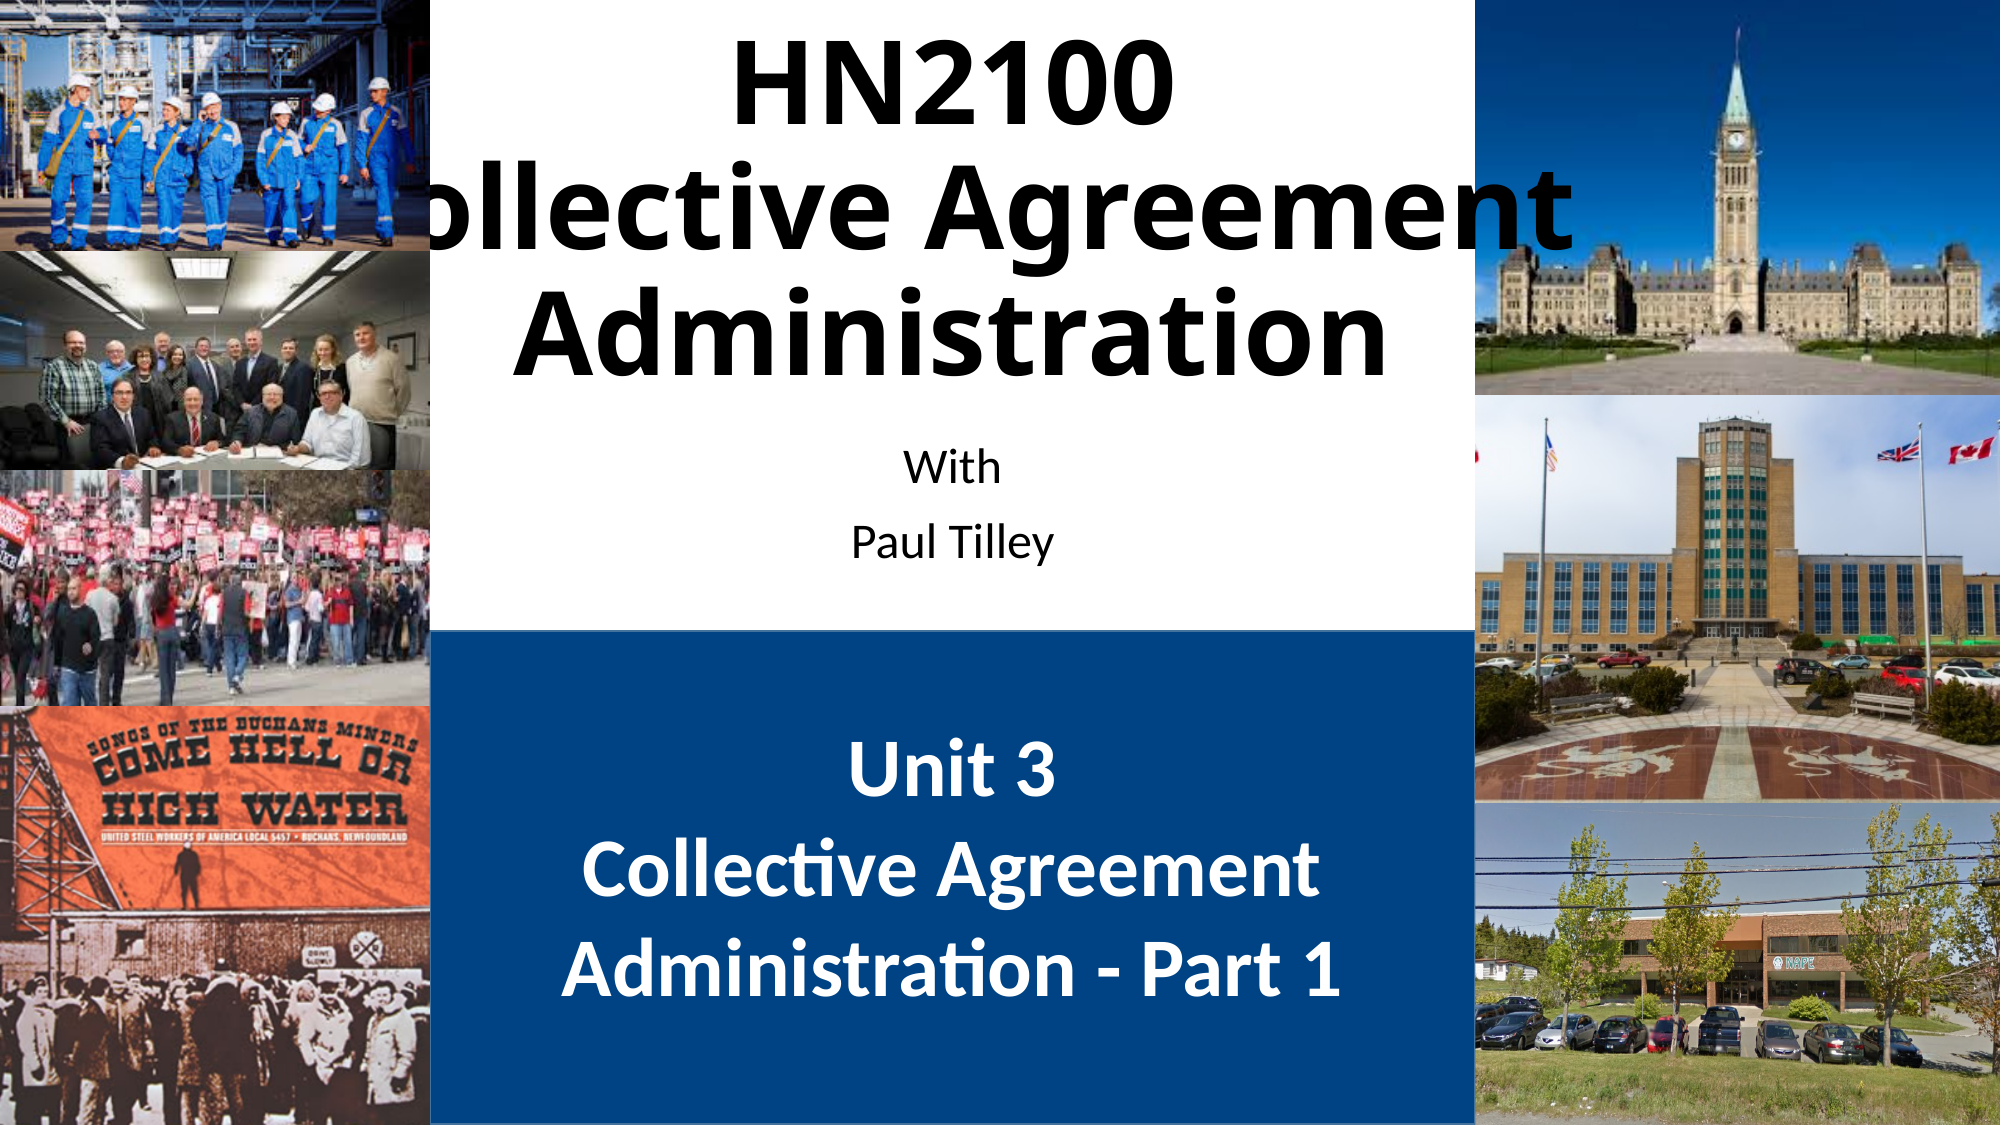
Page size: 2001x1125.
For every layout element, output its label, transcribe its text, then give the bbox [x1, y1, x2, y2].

subtitle With Paul Tilley [430, 432, 1475, 705]
title HN2100 Collective Agreement Administration [430, 16, 1475, 408]
picture [0, 0, 430, 1125]
text_box Unit 3 Collective Agreement Administration - Part 1 [537, 705, 1368, 1021]
text_box [430, 705, 1475, 1125]
picture [1475, 0, 2000, 1125]
